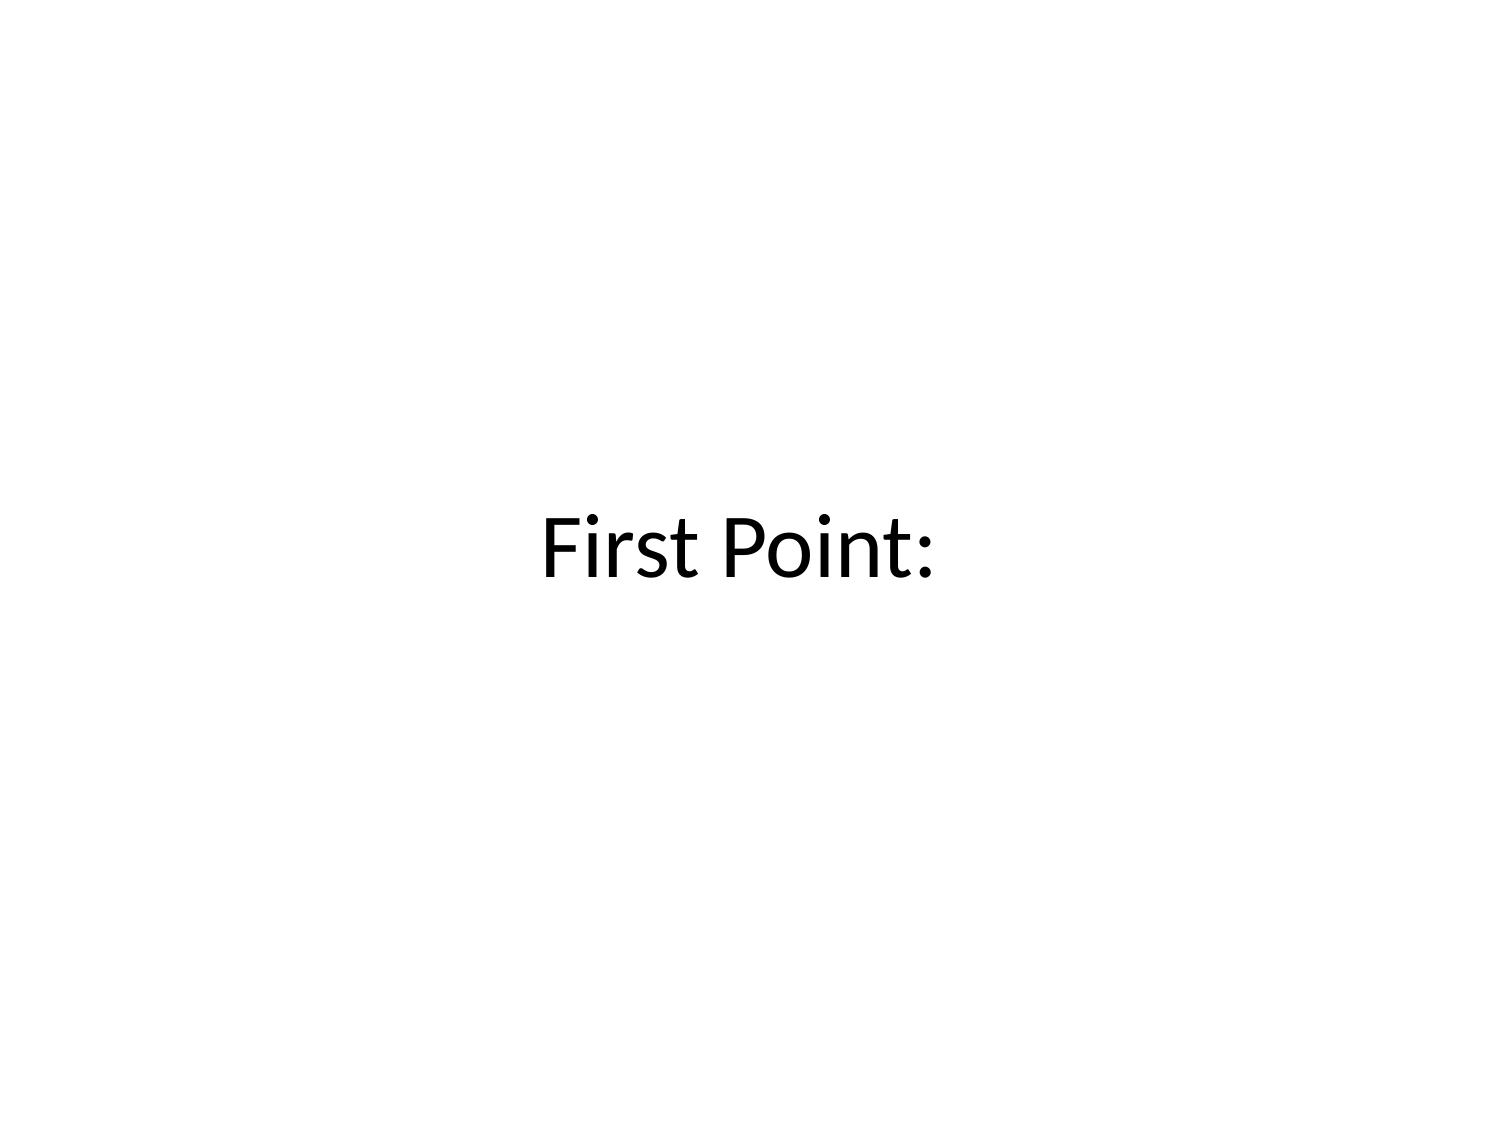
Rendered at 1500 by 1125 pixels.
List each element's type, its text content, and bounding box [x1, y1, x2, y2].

title First Point: [74, 44, 1426, 1038]
